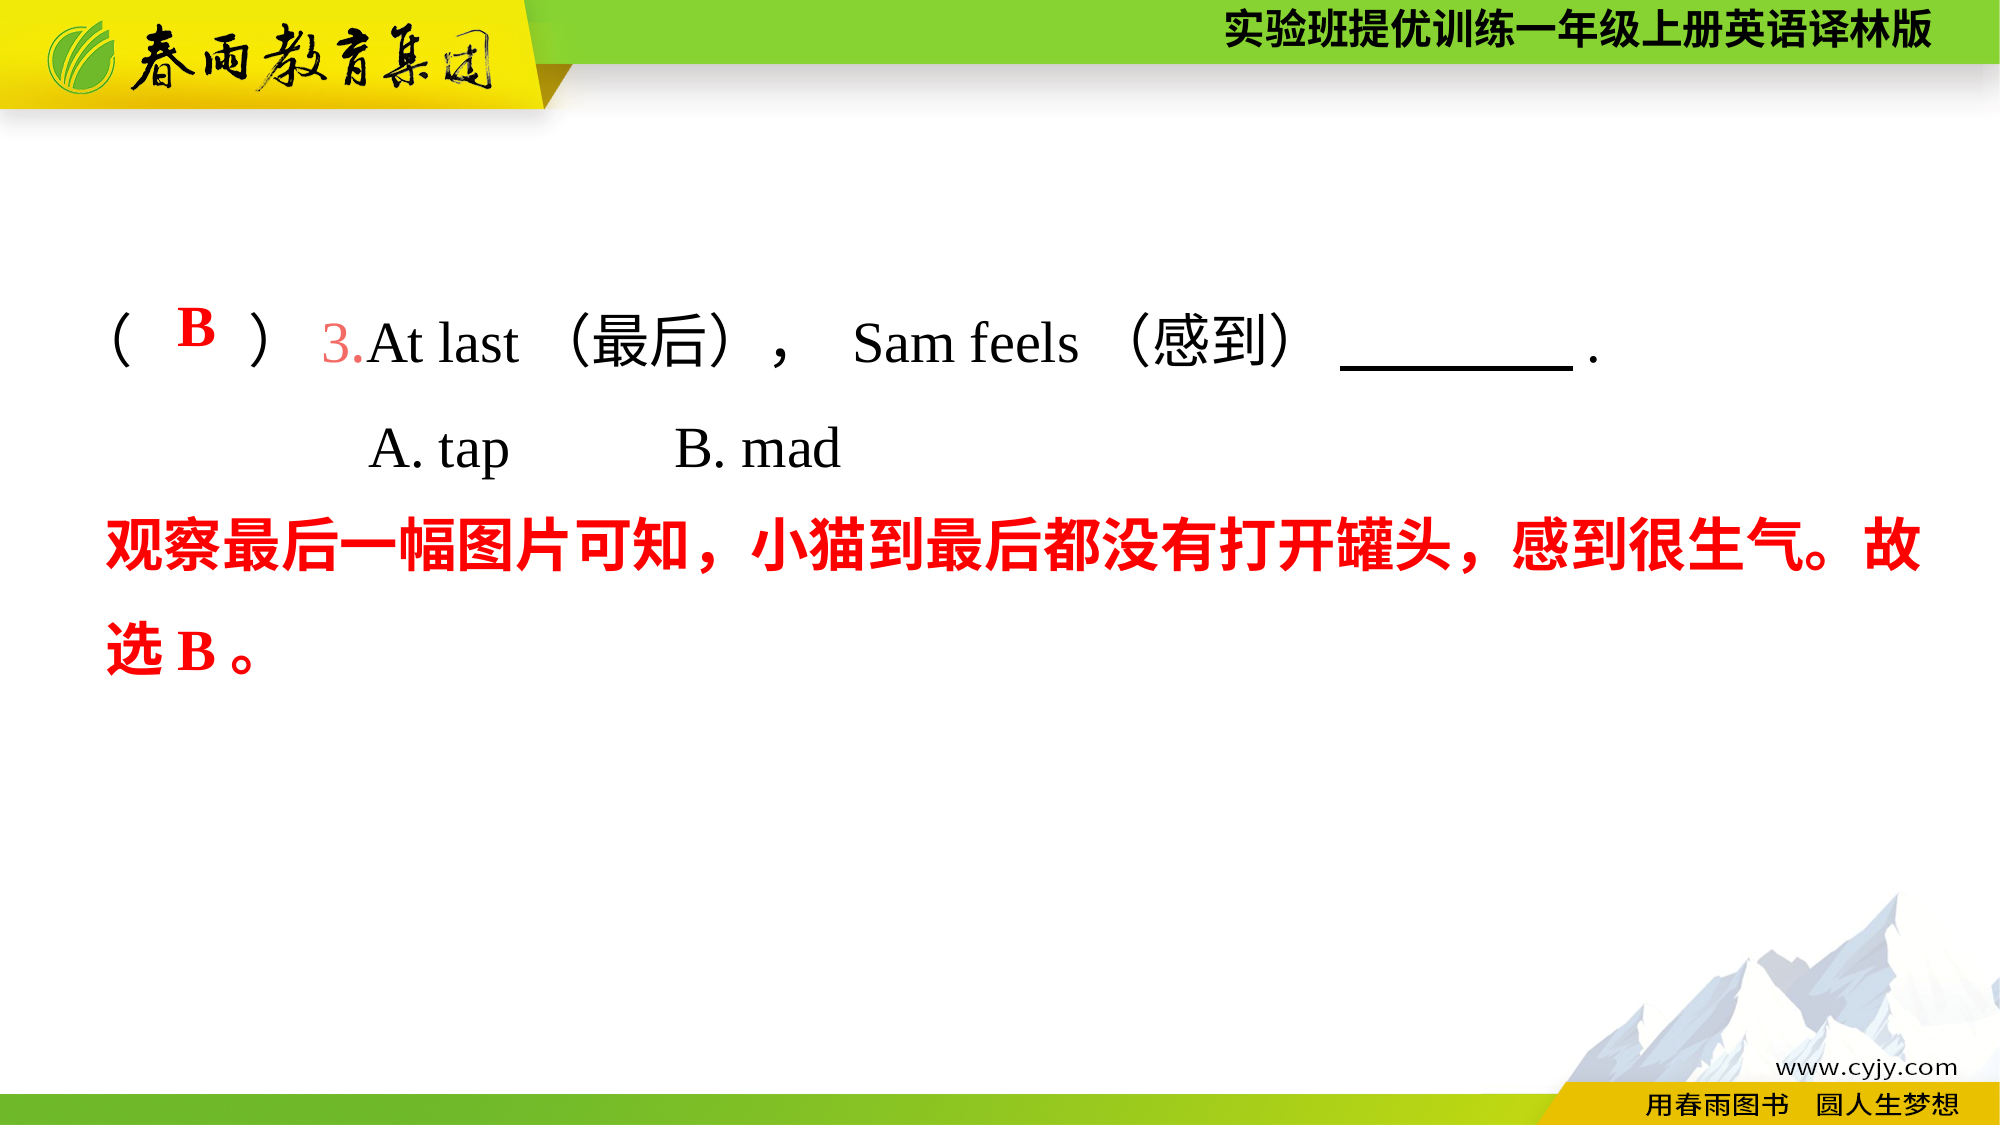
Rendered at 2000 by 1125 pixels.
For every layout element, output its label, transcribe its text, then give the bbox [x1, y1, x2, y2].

text_box 观察最后一幅图片可知，小猫到最后都没有打开罐头，感到很生气。故选B。 [90, 465, 1938, 691]
text_box B [162, 280, 232, 366]
picture [0, 0, 2000, 1125]
list （ ）3.At last（最后）， Sam feels（感到） . A. tap B. mad [59, 261, 1944, 476]
